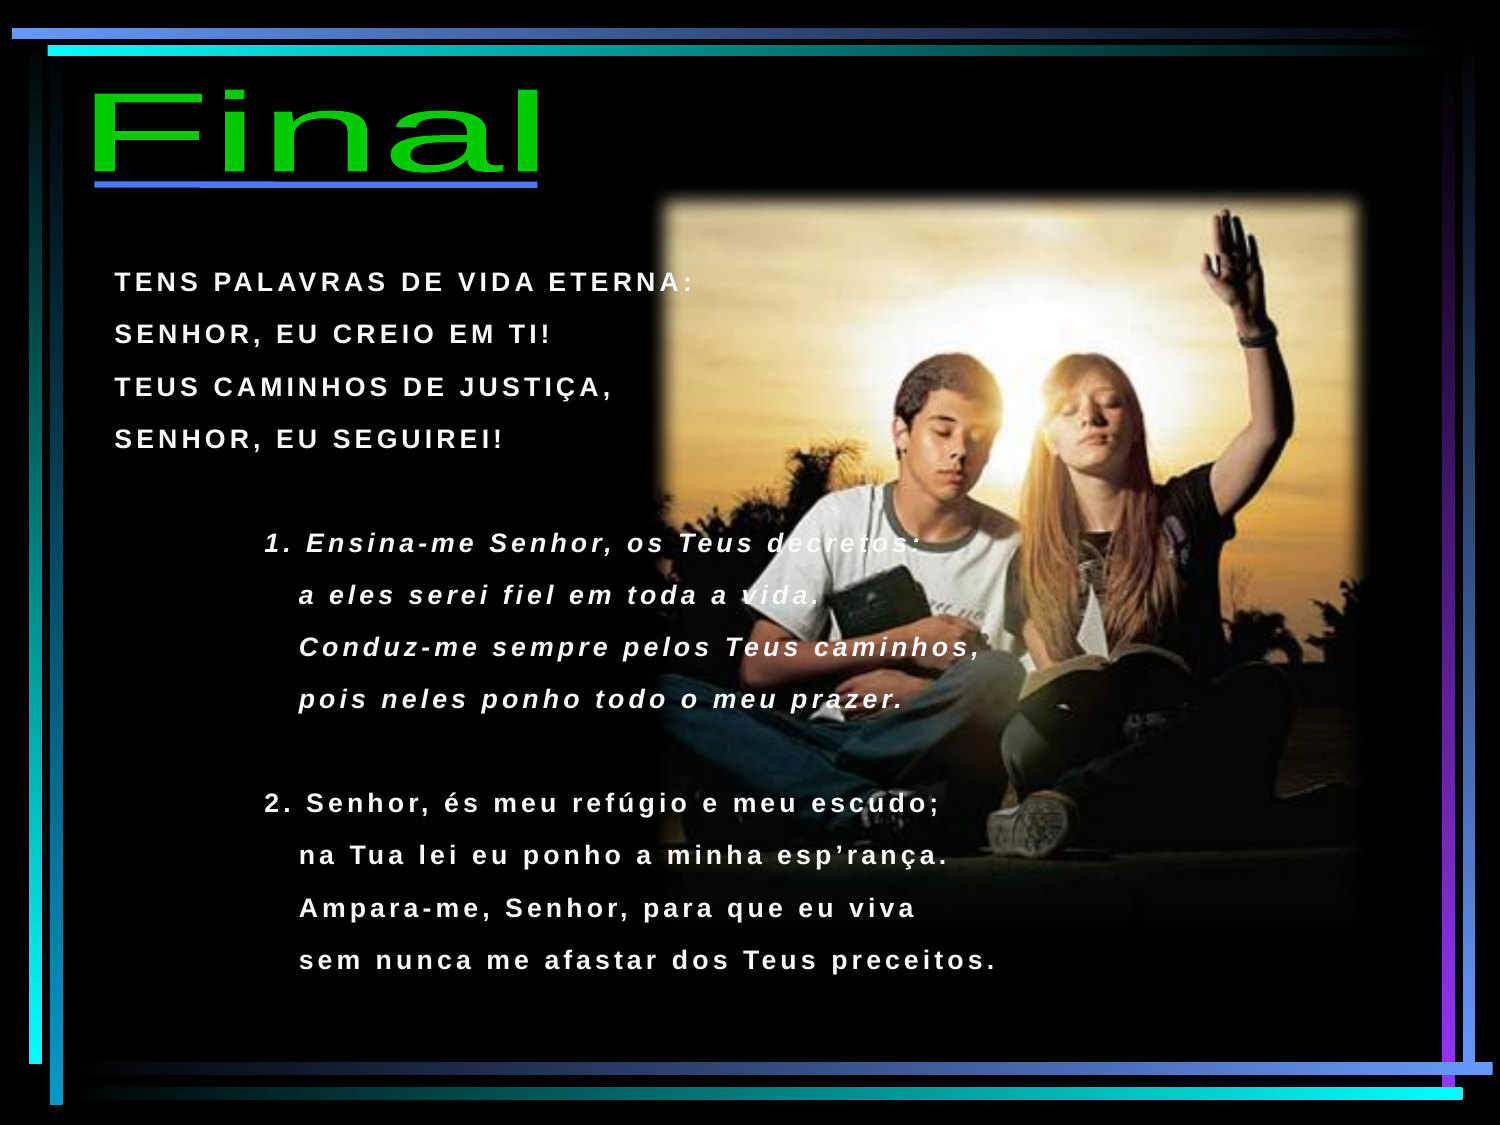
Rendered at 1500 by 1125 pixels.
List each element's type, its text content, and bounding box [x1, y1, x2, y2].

text_box TENS PALAVRAS DE VIDA ETERNA: SENHOR, EU CREIO EM TI! TEUS CAMINHOS DE JUSTIÇA, SENHOR, EU SEGUIREI! 1. Ensina-me Senhor, os Teus decretos: a eles serei fiel em toda a vida. Conduz-me sempre pelos Teus caminhos, pois neles ponho todo o meu prazer. 2. Senhor, és meu refúgio e meu escudo; na Tua lei eu ponho a minha esp’rança. Ampara-me, Senhor, para que eu viva sem nunca me afastar dos Teus preceitos. [99, 255, 1424, 1000]
picture [646, 184, 1374, 941]
